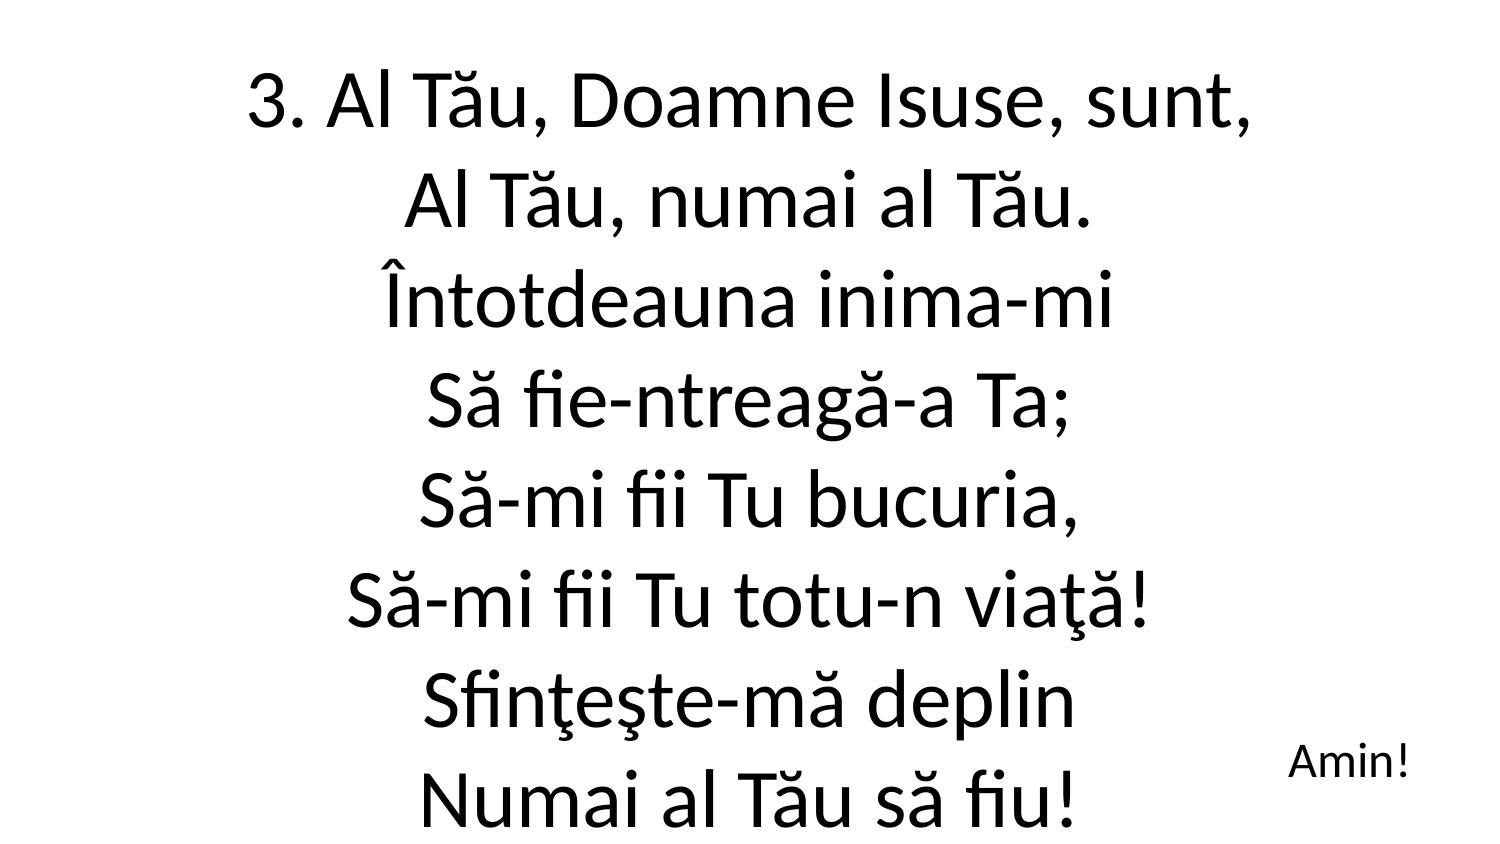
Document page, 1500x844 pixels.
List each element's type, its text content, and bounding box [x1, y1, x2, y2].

text_box Amin! [1273, 674, 1427, 795]
text_box 3. Al Tău, Doamne Isuse, sunt, Al Tău, numai al Tău. Întotdeauna inima-mi Să fie-ntreagă-a Ta; Să-mi fii Tu bucuria, Să-mi fii Tu totu-n viaţă! Sfinţeşte-mă deplin Numai al Tău să fiu! [230, 0, 1270, 844]
